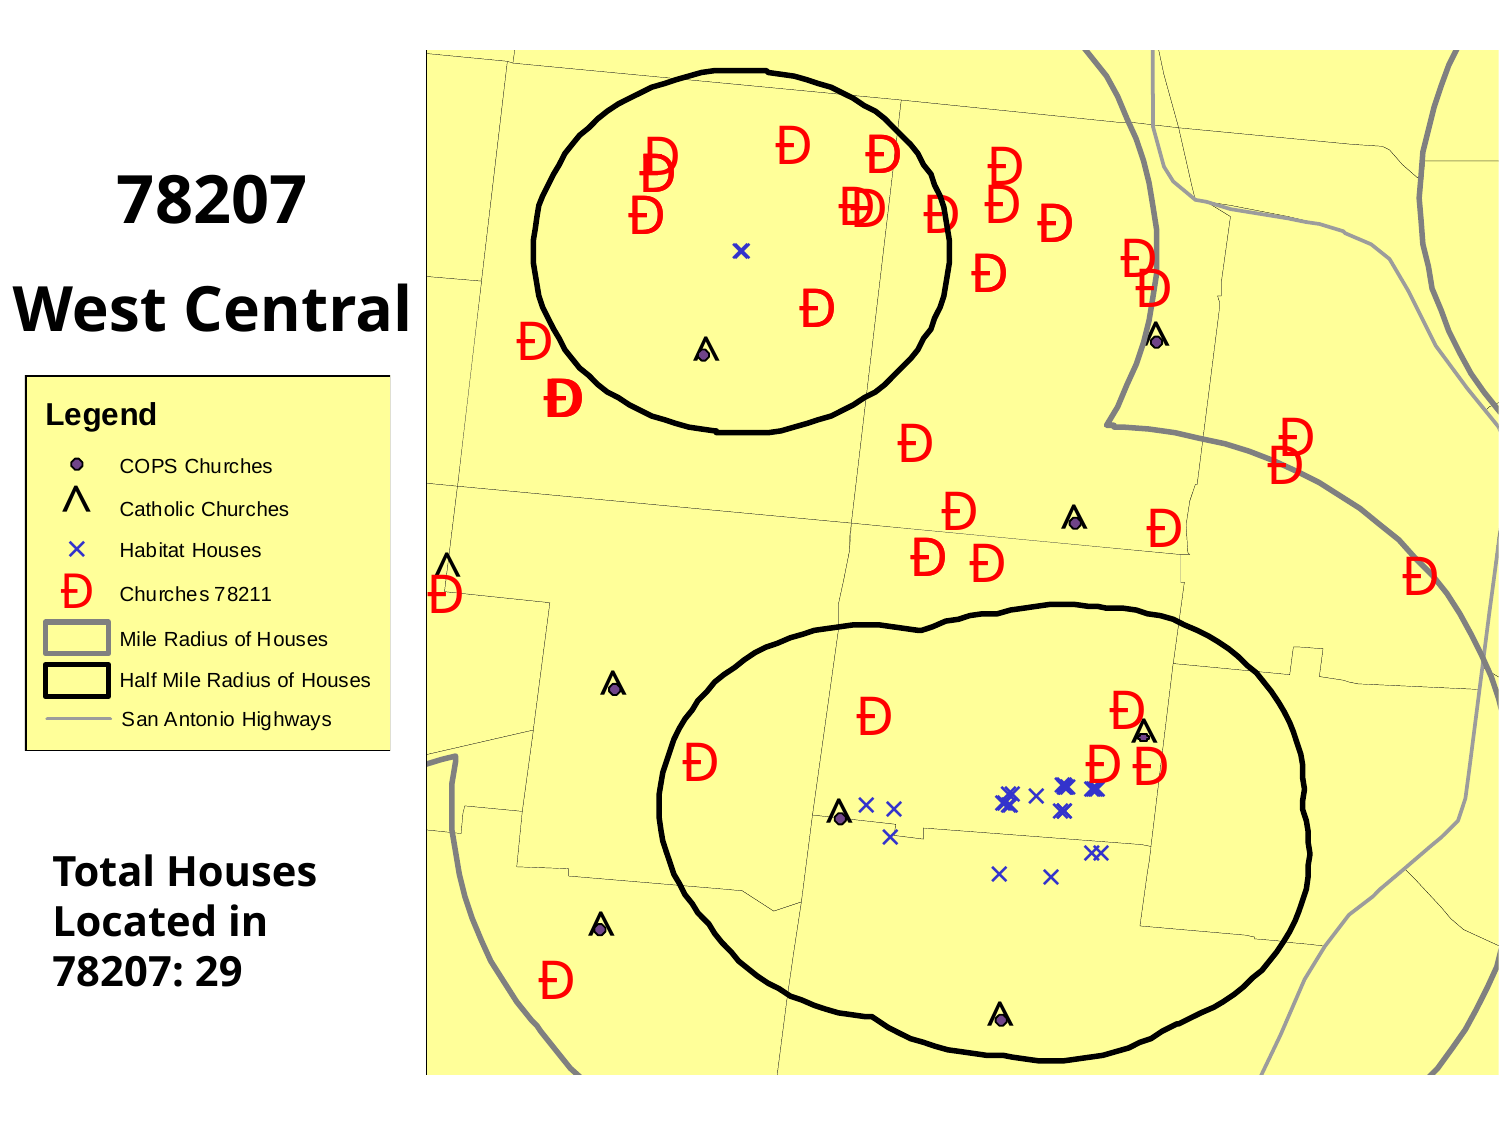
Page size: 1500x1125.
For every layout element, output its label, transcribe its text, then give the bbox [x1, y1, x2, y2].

picture [24, 374, 391, 751]
text_box 78207 West Central [0, 149, 420, 351]
picture [425, 50, 1500, 1075]
text_box Total Houses Located in 78207: 29 [37, 837, 363, 1003]
